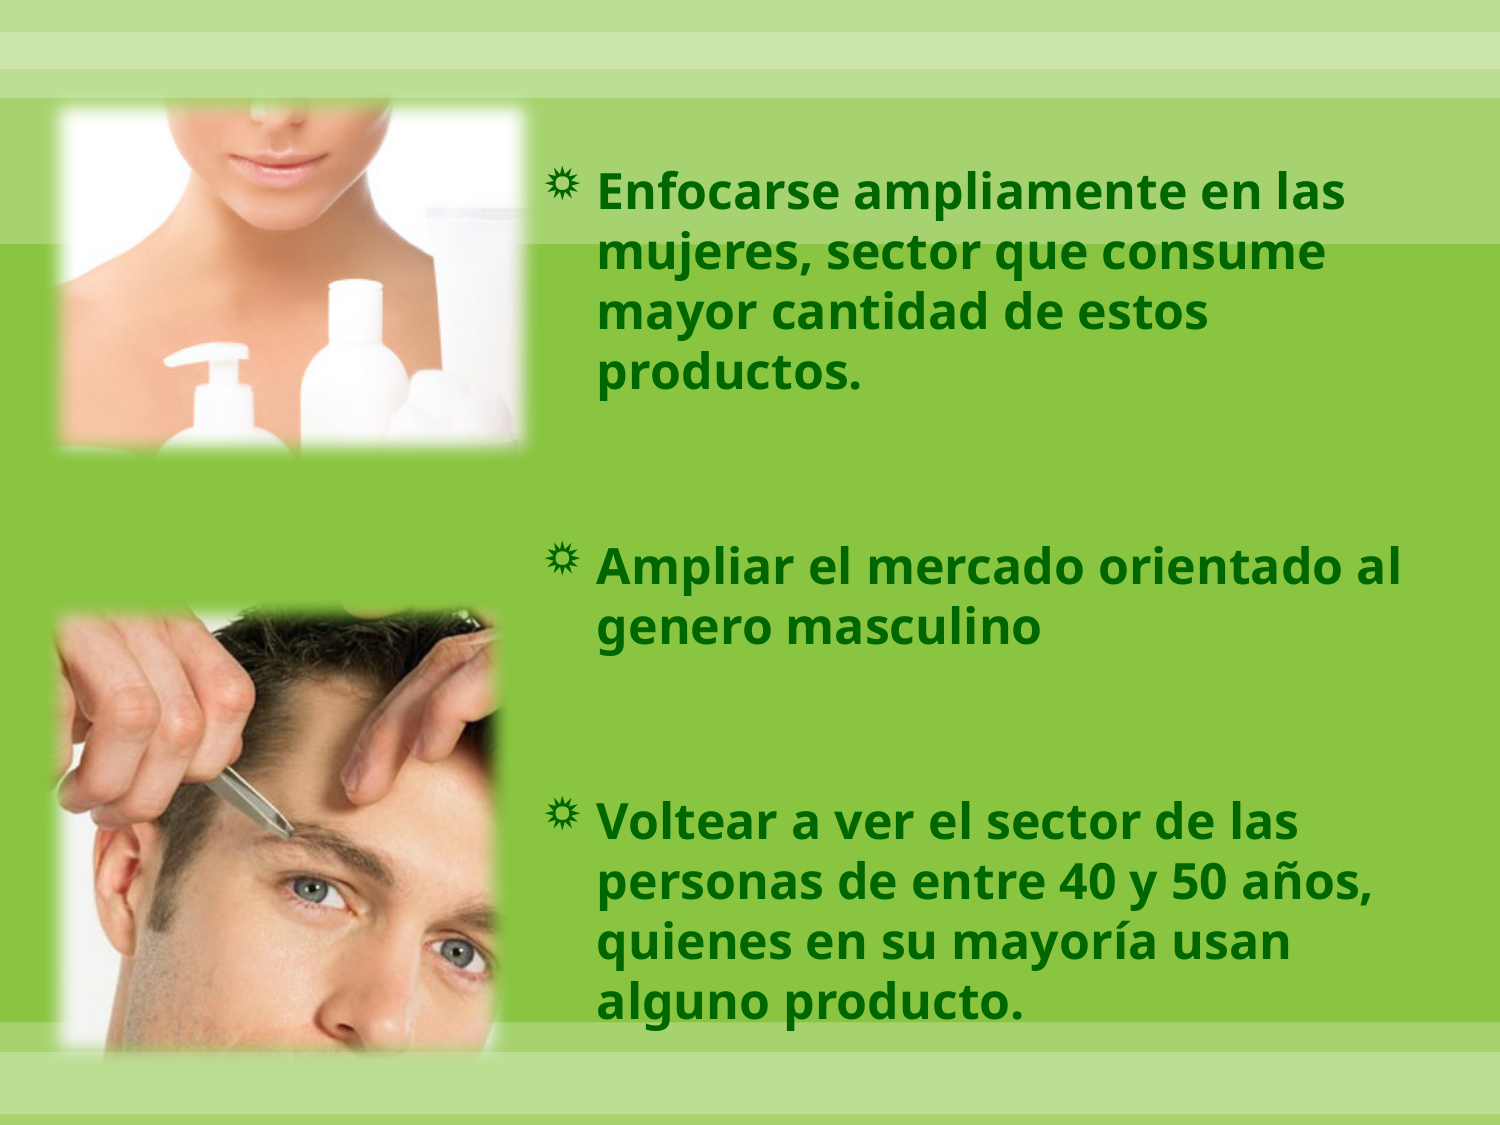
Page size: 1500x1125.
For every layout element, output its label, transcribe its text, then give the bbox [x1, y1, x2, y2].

picture [0, 0, 1500, 1125]
list Enfocarse ampliamente en las mujeres, sector que consume mayor cantidad de estos productos. Ampliar el mercado orientado al genero masculino Voltear a ver el sector de las personas de entre 40 y 50 años, quienes en su mayoría usan alguno producto. [525, 54, 1425, 1083]
